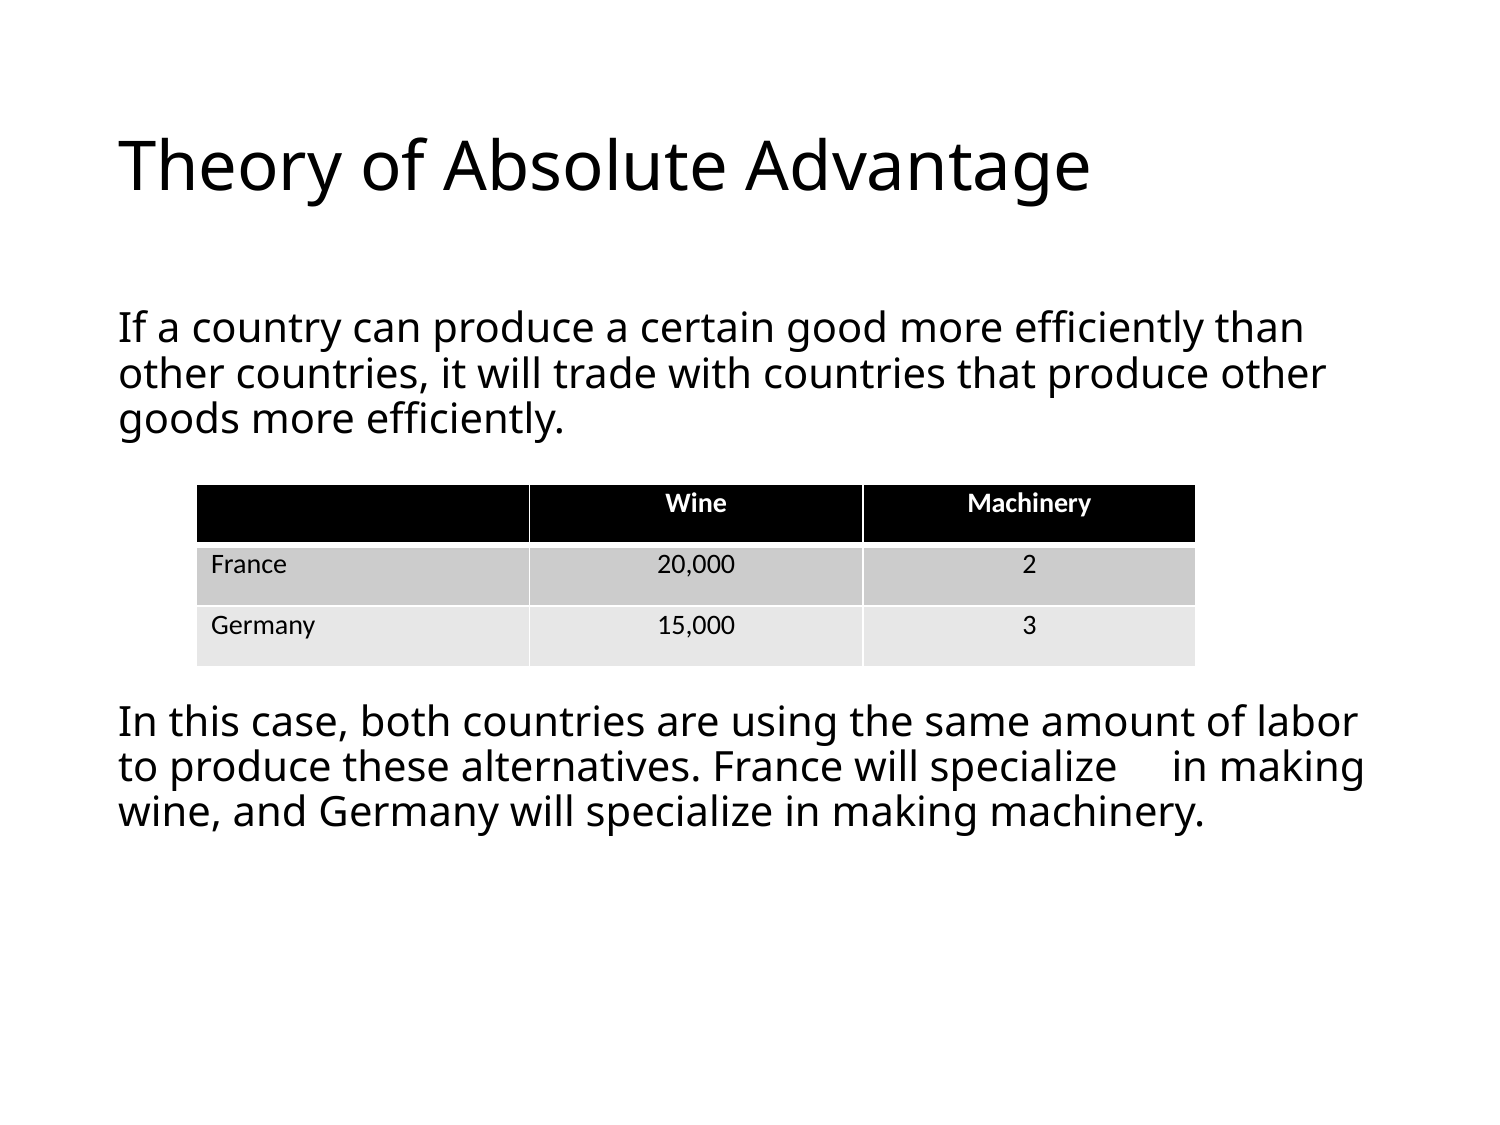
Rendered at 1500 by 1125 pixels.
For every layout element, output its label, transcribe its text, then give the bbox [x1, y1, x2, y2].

table_cell 15,000 [530, 607, 862, 666]
table_header Machinery [864, 485, 1195, 542]
table_cell France [197, 548, 529, 605]
table_cell Germany [197, 607, 529, 666]
list If a country can produce a certain good more efficiently than other countries, it will trade with countries that produce other goods more efficiently. In this case, both countries are using the same amount of labor to produce these alternatives. France will specialize in making wine, and Germany will specialize in making machinery. [103, 299, 1397, 1014]
table_header [197, 485, 529, 542]
table_header Wine [530, 485, 862, 542]
title Theory of Absolute Advantage [103, 59, 1397, 278]
table_cell 2 [864, 548, 1195, 605]
table_cell 3 [864, 607, 1195, 666]
table_cell 20,000 [530, 548, 862, 605]
